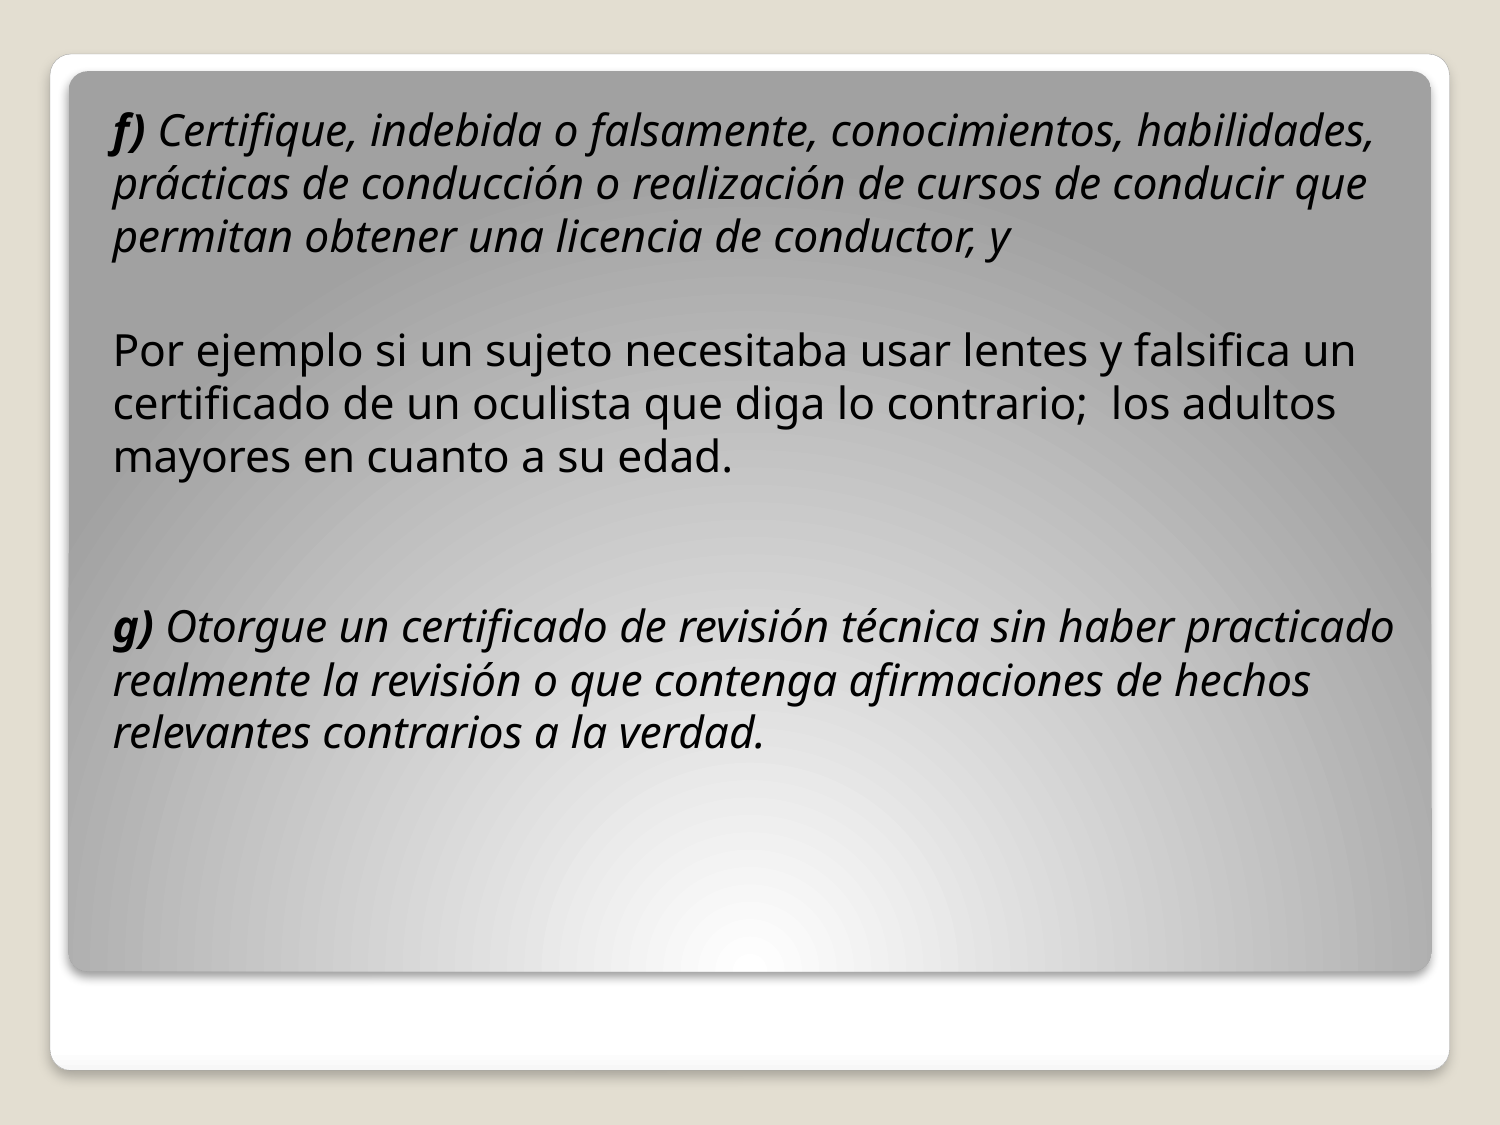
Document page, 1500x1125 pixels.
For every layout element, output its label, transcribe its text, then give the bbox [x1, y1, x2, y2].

list f) Certifique, indebida o falsamente, conocimientos, habilidades, prácticas de conducción o realización de cursos de conducir que permitan obtener una licencia de conductor, y Por ejemplo si un sujeto necesitaba usar lentes y falsifica un certificado de un oculista que diga lo contrario; los adultos mayores en cuanto a su edad. g) Otorgue un certificado de revisión técnica sin haber practicado realmente la revisión o que contenga afirmaciones de hechos relevantes contrarios a la verdad. [82, 86, 1425, 774]
